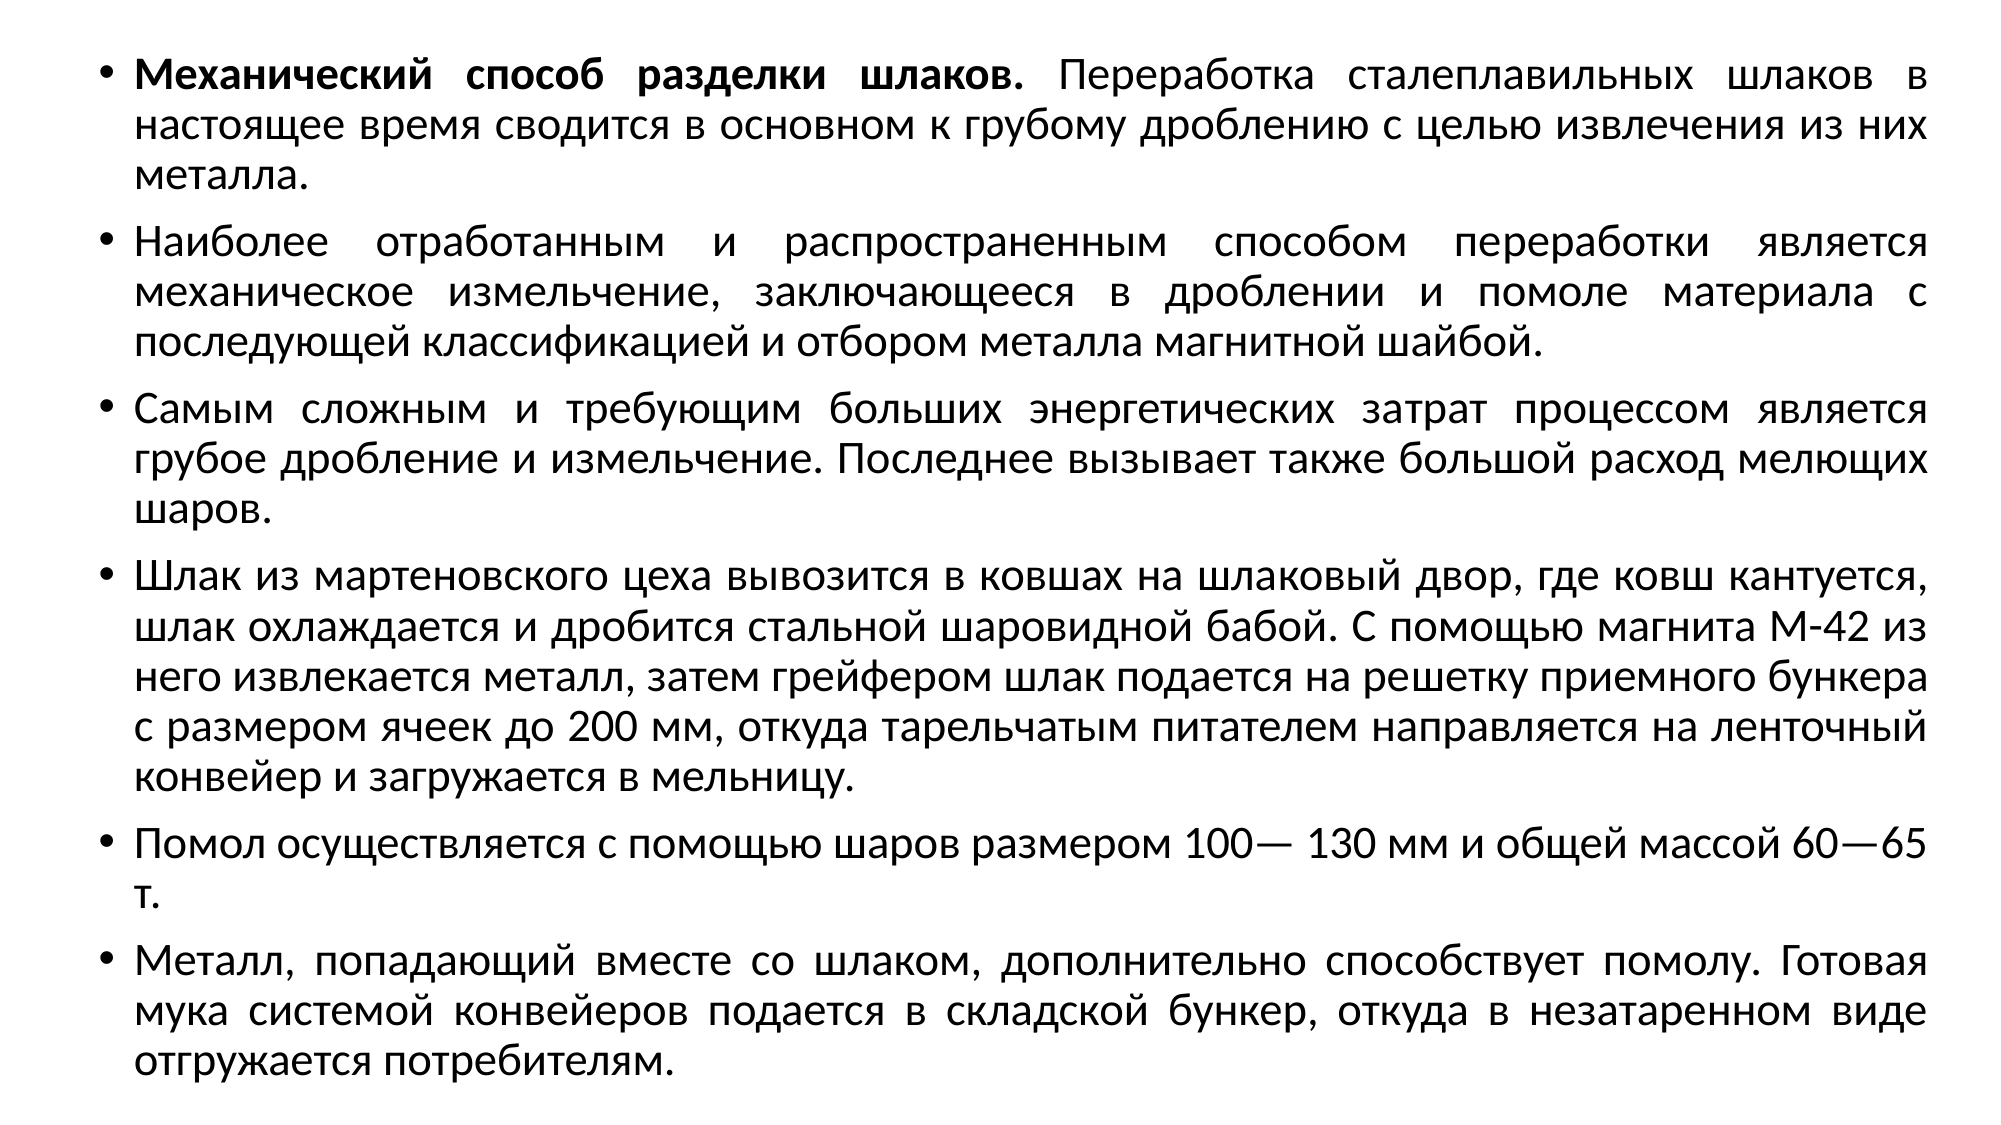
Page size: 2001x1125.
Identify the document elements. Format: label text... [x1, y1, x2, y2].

list Механический способ разделки шлаков. Переработка ста­леплавильных шлаков в настоящее время сводится в основном к грубому дроблению с целью извлечения из них металла. Наиболее отработанным и распространенным способом пе­реработки является механическое измельчение, заключающееся в дроблении и помоле материала с последующей классифика­цией и отбором металла магнитной шайбой. Самым сложным и требующим больших энергетических за­трат процессом является грубое дробление и измельчение. По­следнее вызывает также большой расход мелющих шаров. Шлак из мартеновского цеха вывозится в ковшах на шла­ковый двор, где ковш кантуется, шлак охлаждается и дробится стальной шаровидной бабой. С помощью магнита М-42 из него извлекается металл, затем грейфером шлак подается на ре­шетку приемного бункера с размером ячеек до 200 мм, откуда тарельчатым питателем направляется на ленточный конвейер и загружается в мельницу. Помол осуществляется с помощью шаров размером 100— 130 мм и общей массой 60—65 т. Металл, попадающий вместе со шлаком, дополнительно спо­собствует помолу. Готовая мука системой конвейеров подается в складской бункер, откуда в незатаренном виде отгружается потребителям. [83, 41, 1944, 1100]
